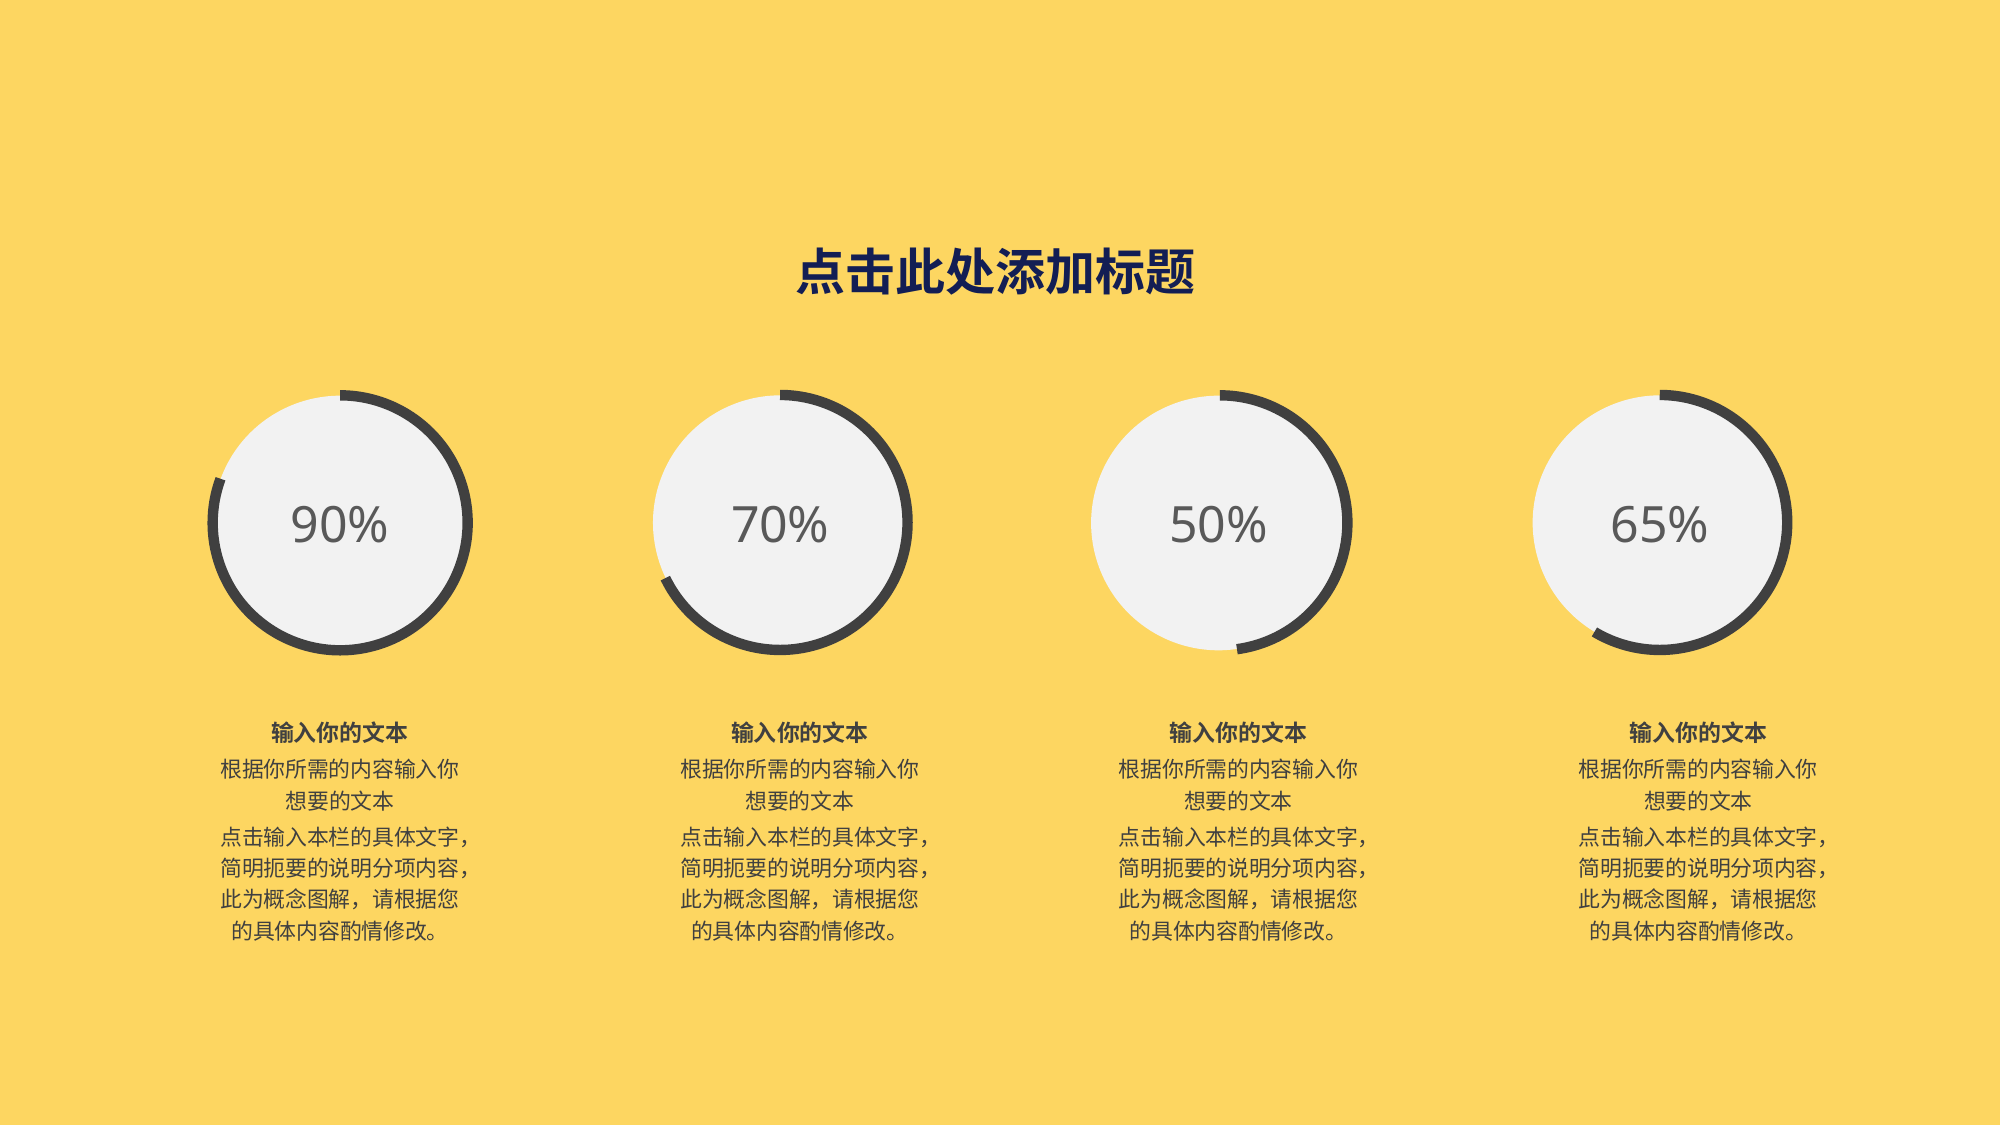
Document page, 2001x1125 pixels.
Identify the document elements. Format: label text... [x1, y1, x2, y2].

text_box 输入你的文本 根据你所需的内容输入你想要的文本 点击输入本栏的具体文字，简明扼要的说明分项内容，此为概念图解，请根据您的具体内容酌情修改。 [1091, 704, 1386, 953]
text_box 点击此处添加标题 [780, 227, 1259, 309]
text_box 输入你的文本 根据你所需的内容输入你想要的文本 点击输入本栏的具体文字，简明扼要的说明分项内容，此为概念图解，请根据您的具体内容酌情修改。 [652, 704, 948, 953]
text_box 输入你的文本 根据你所需的内容输入你想要的文本 点击输入本栏的具体文字，简明扼要的说明分项内容，此为概念图解，请根据您的具体内容酌情修改。 [192, 704, 488, 953]
text_box [0, 0, 2000, 1125]
text_box 输入你的文本 根据你所需的内容输入你想要的文本 点击输入本栏的具体文字，简明扼要的说明分项内容，此为概念图解，请根据您的具体内容酌情修改。 [1551, 704, 1846, 953]
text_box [212, 394, 1788, 651]
